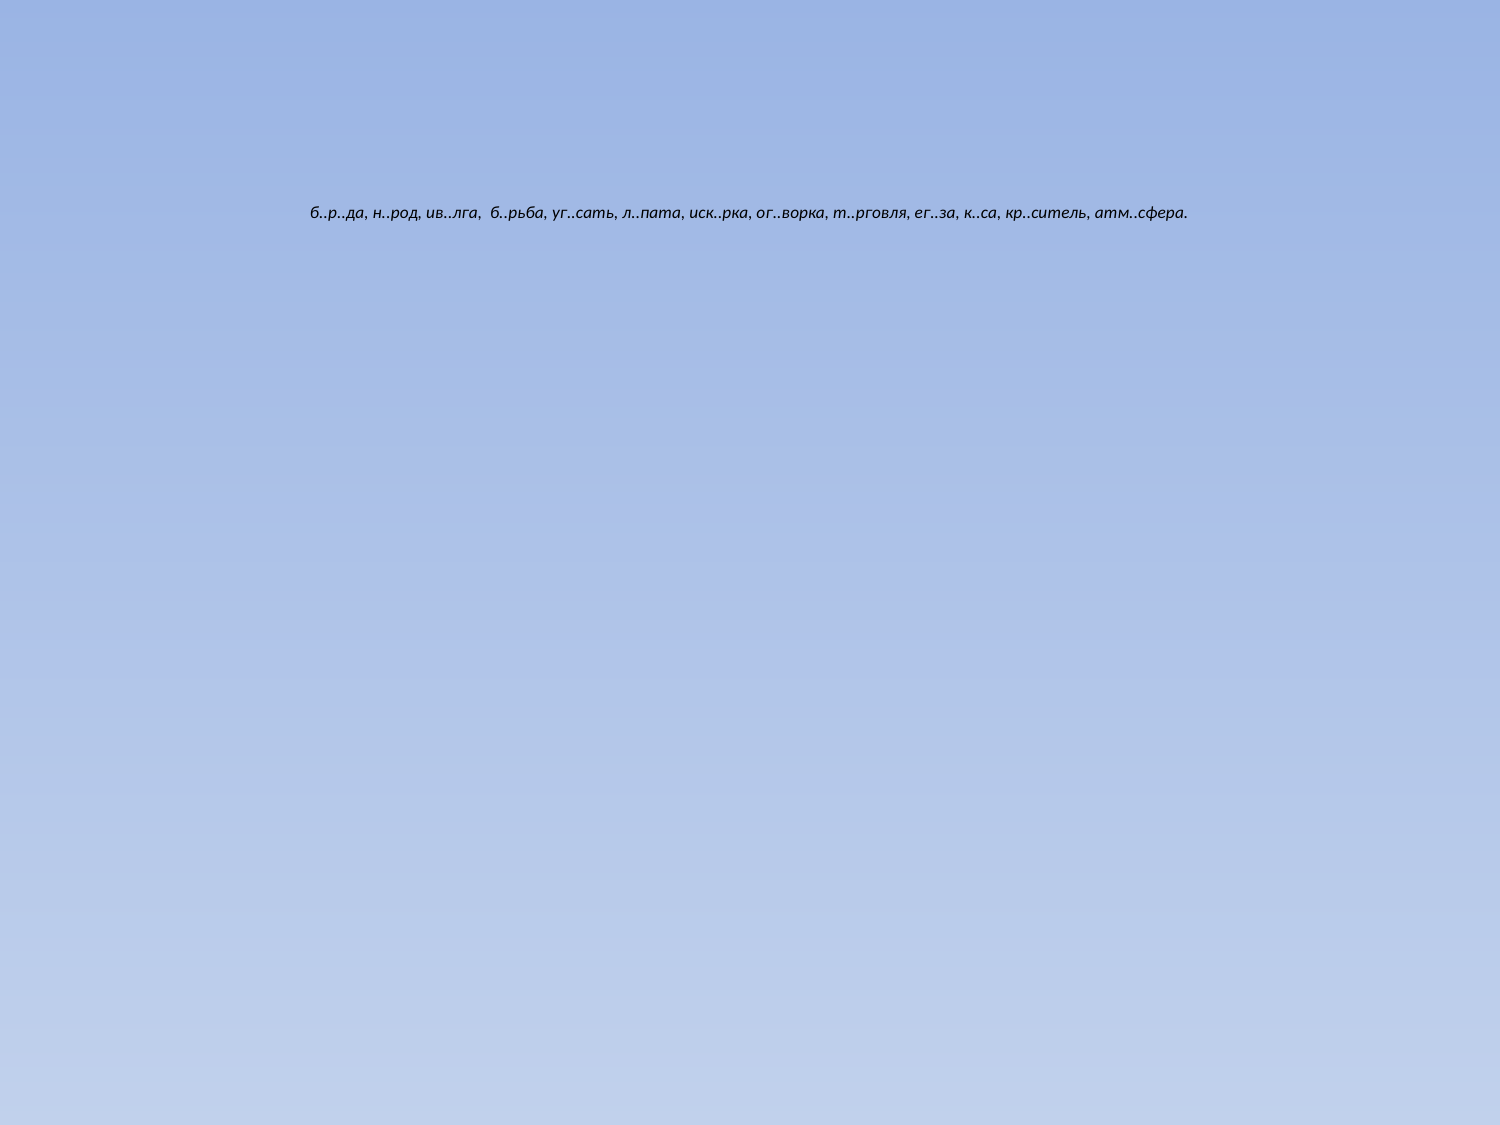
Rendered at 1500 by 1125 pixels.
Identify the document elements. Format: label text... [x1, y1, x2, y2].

title б..р..да, н..род, ив..лга, б..рьба, уг..сать, л..пата, иск..рка, ог..ворка, т..рговля, ег..за, к..са, кр..ситель, атм..сфера. [75, 45, 1425, 233]
